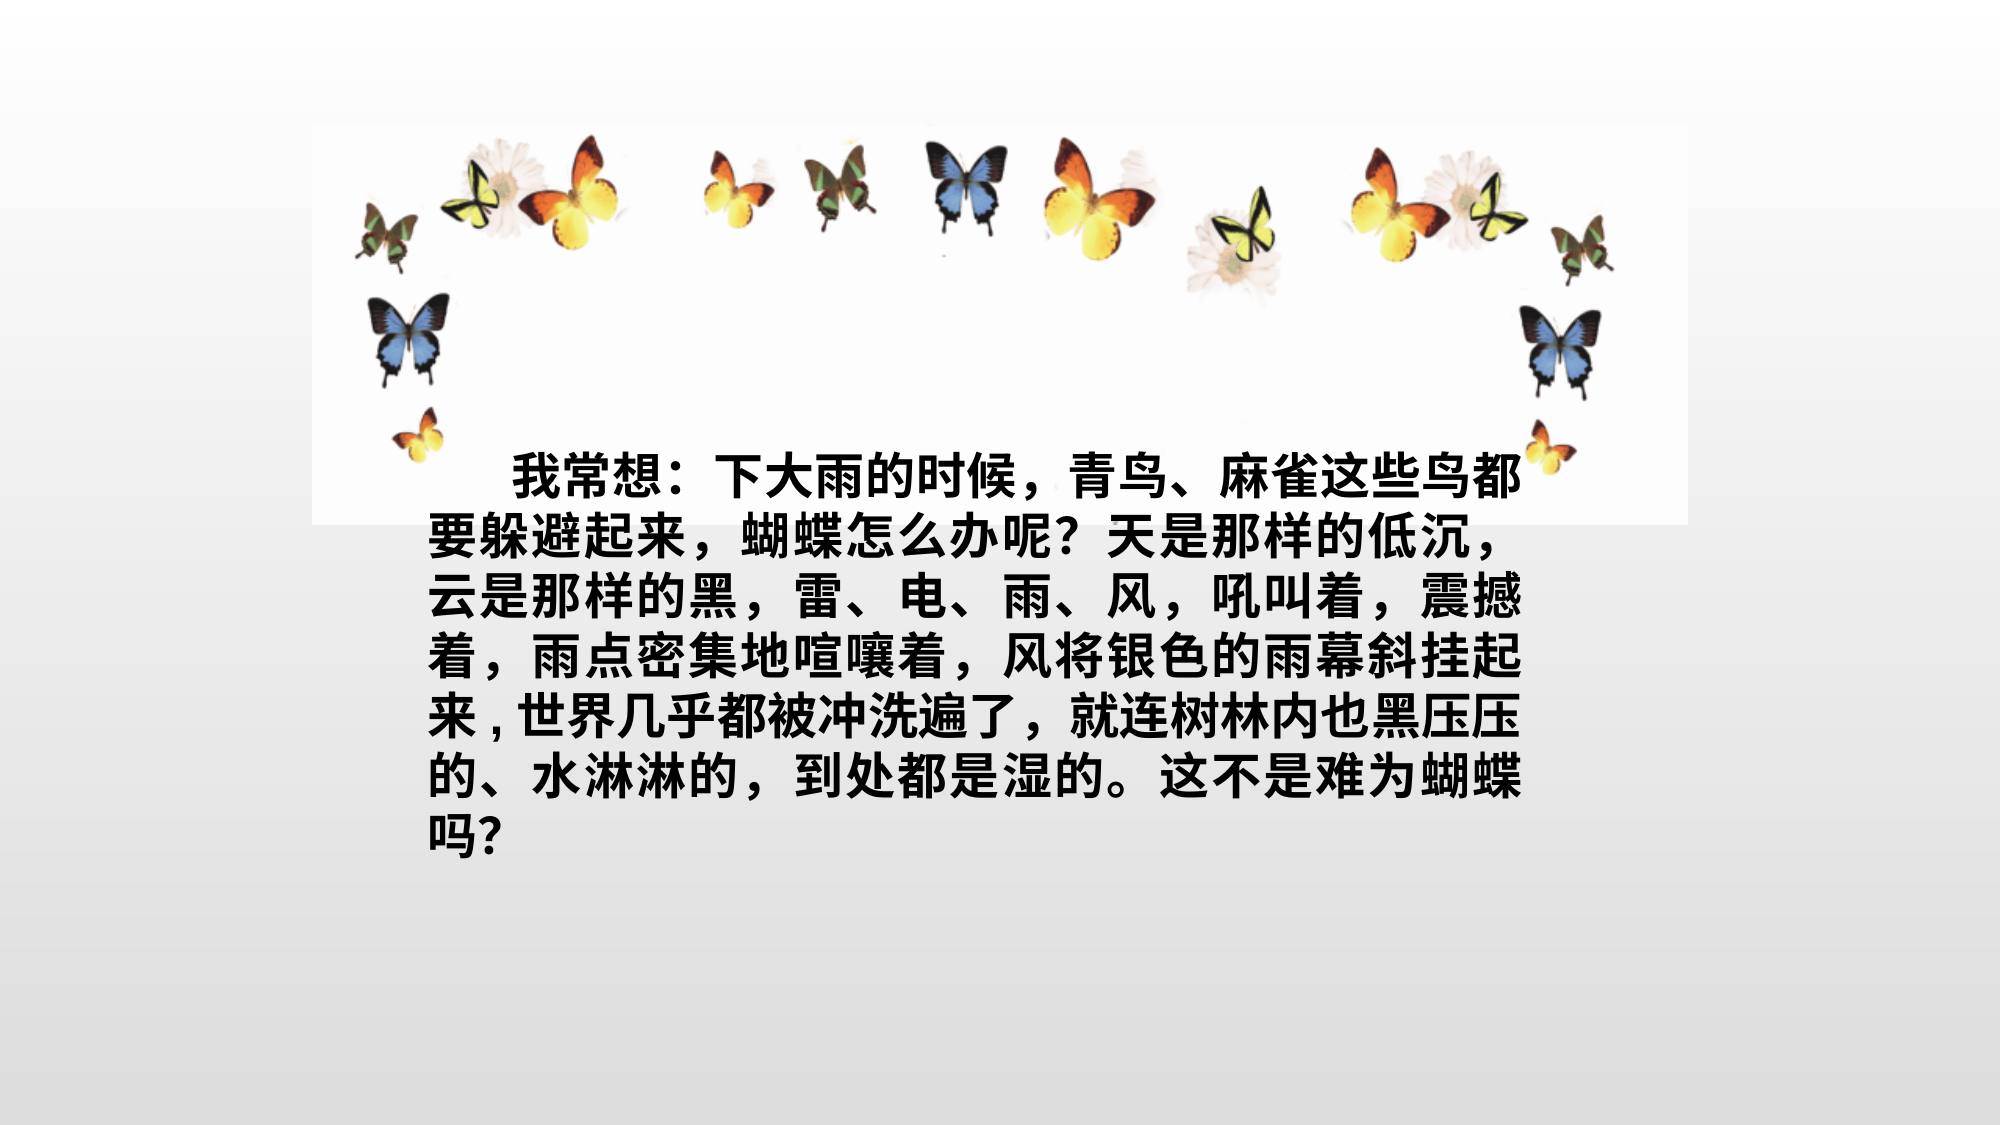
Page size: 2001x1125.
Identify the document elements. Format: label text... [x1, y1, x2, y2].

picture [312, 124, 1688, 525]
text_box 我常想：下大雨的时候，青鸟、麻雀这些鸟都要躲避起来，蝴蝶怎么办呢？天是那样的低沉，云是那样的黑，雷、电、雨、风，吼叫着，震撼着，雨点密集地喧嚷着，风将银色的雨幕斜挂起来,世界几乎都被冲洗遍了，就连树林内也黑压压的、水淋淋的，到处都是湿的。这不是难为蝴蝶吗？ [412, 525, 1538, 873]
